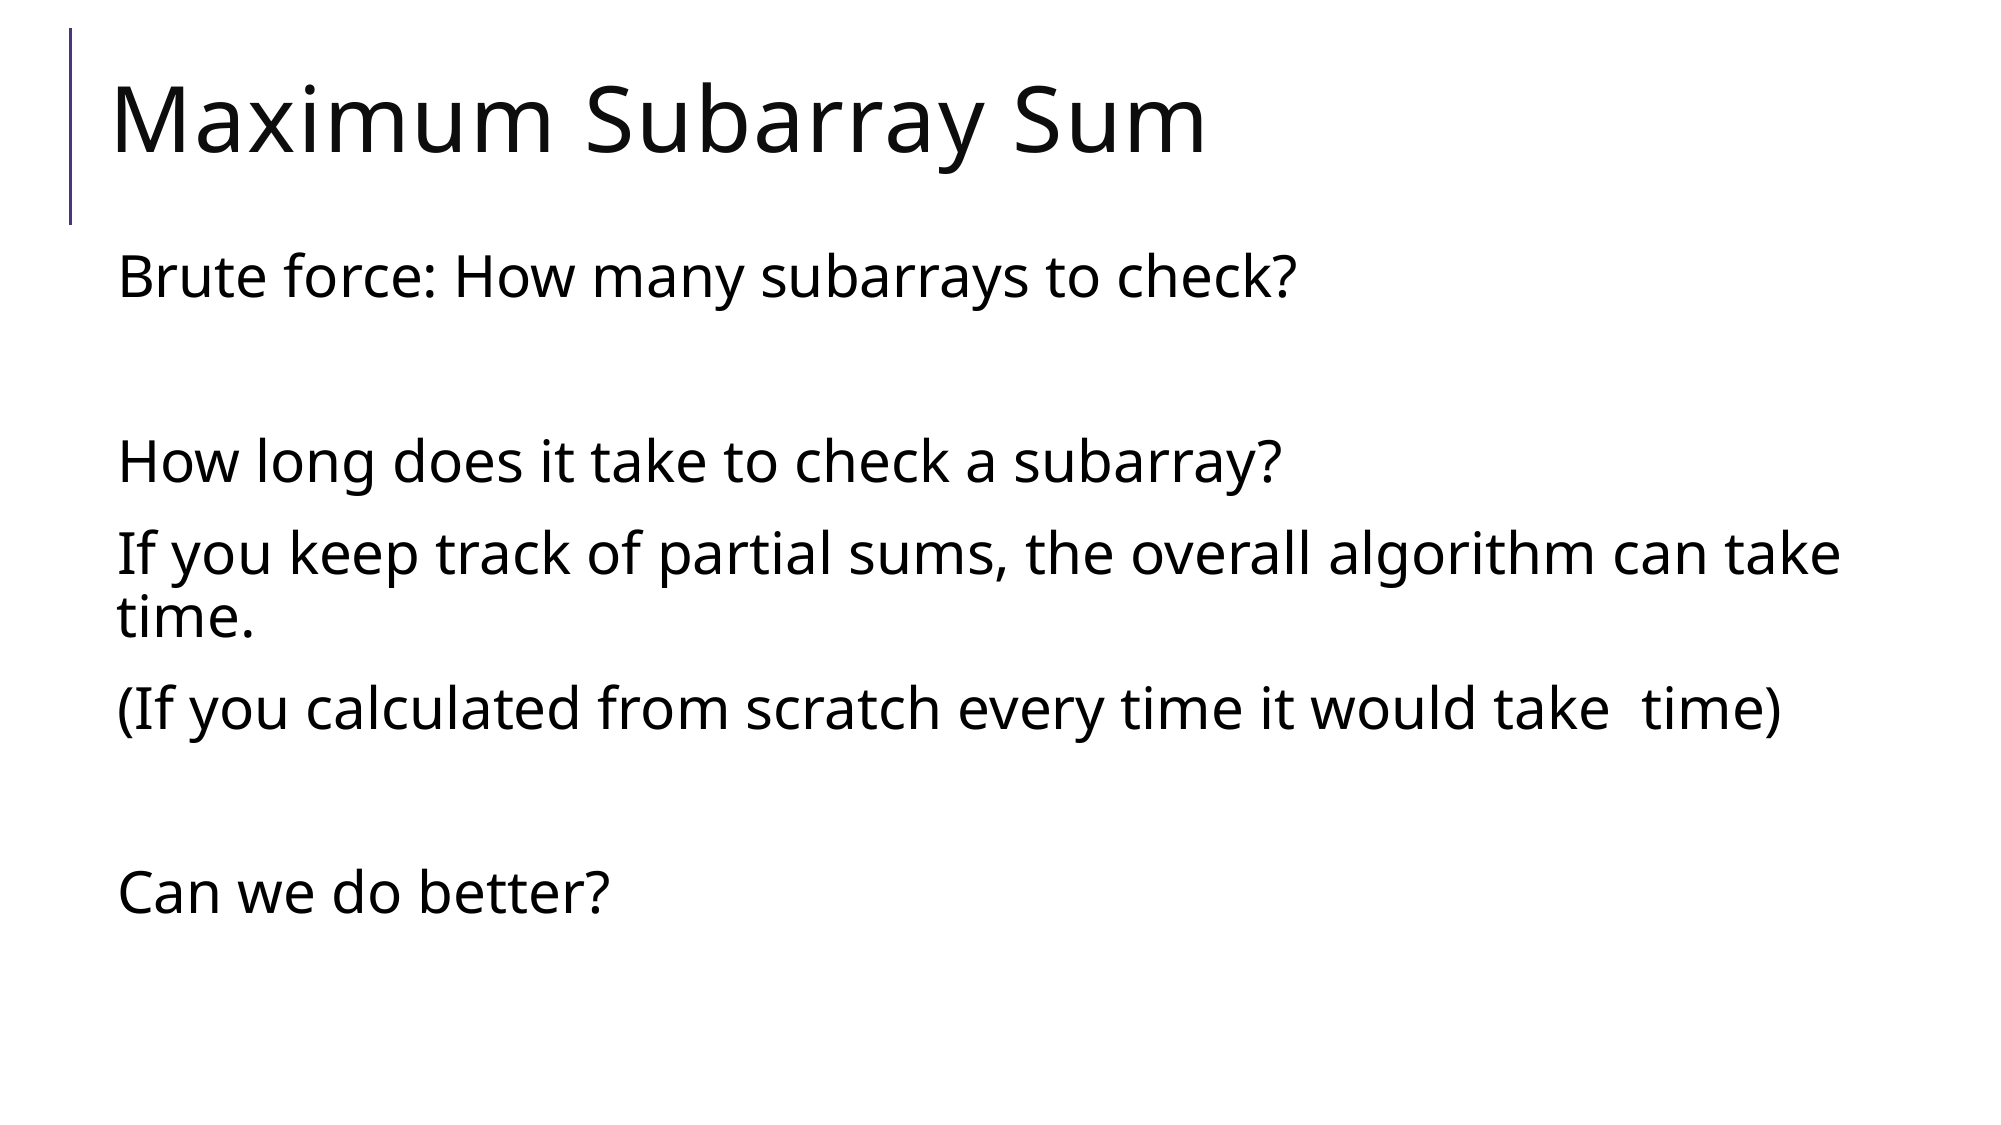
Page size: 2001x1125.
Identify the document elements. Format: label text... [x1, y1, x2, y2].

title Maximum Subarray Sum [94, 43, 1930, 210]
